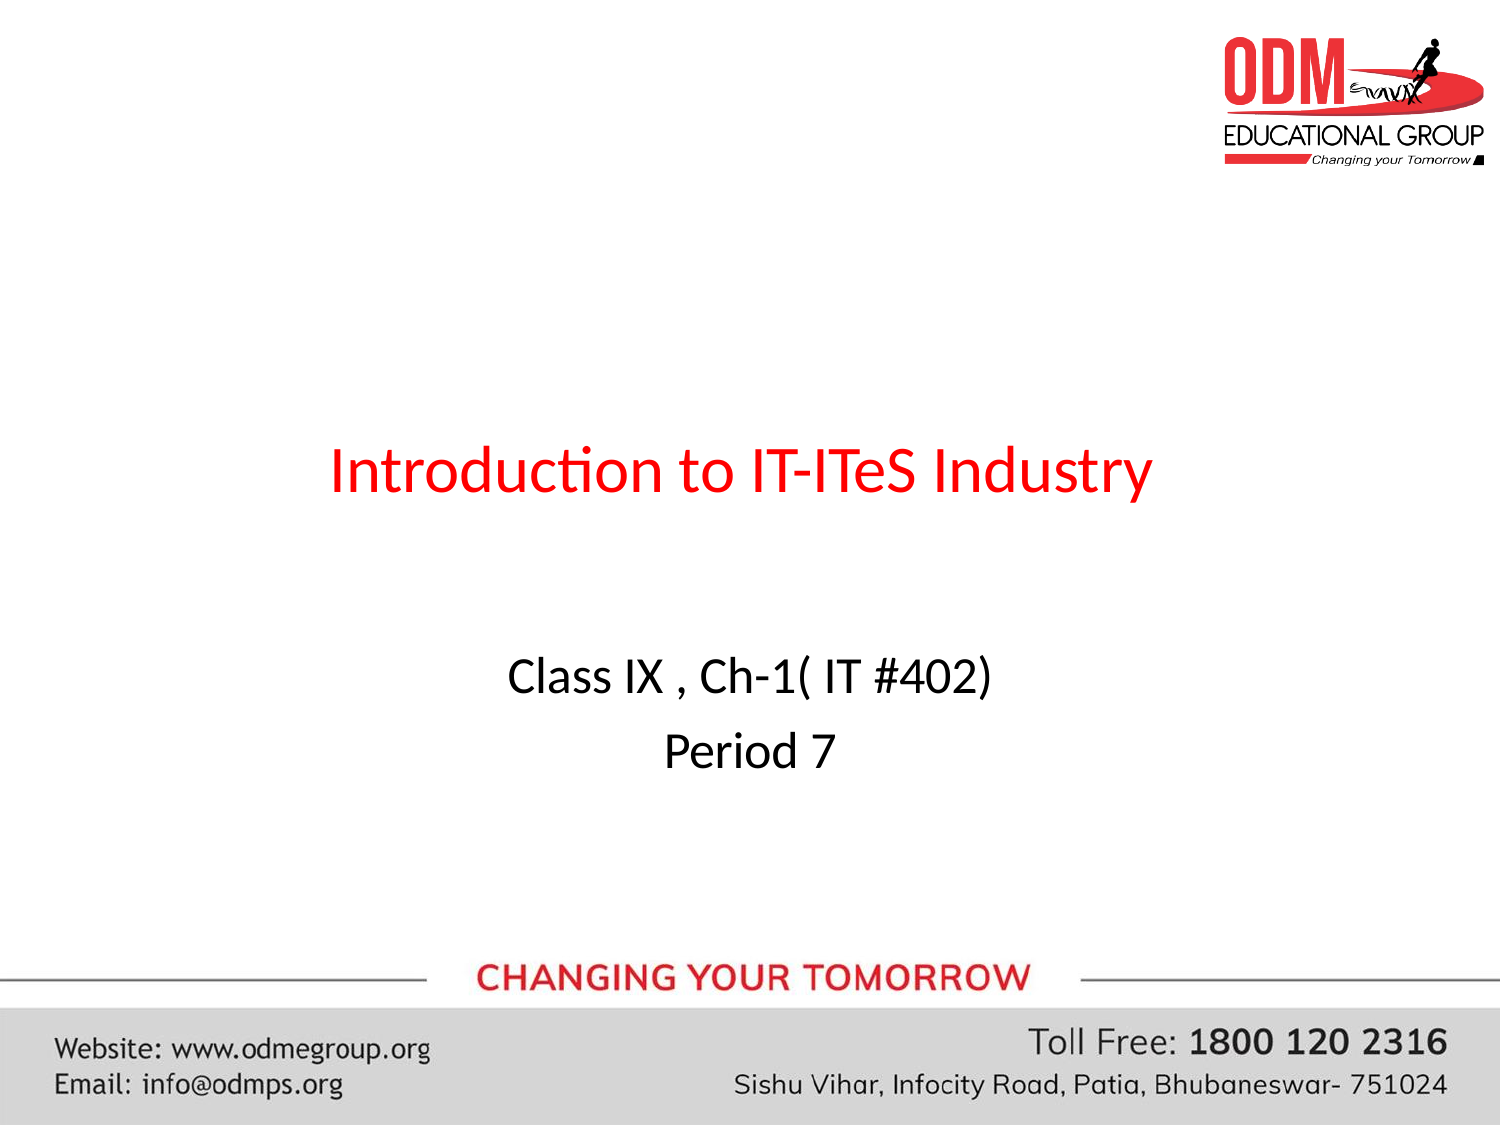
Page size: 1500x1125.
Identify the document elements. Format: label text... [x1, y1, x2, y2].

title Introduction to IT-ITeS Industry [327, 423, 1173, 614]
text_box Class IX , Ch-1( IT #402) Period 7 [503, 627, 998, 780]
text_box [1224, 37, 1484, 166]
text_box [0, 900, 1500, 1125]
